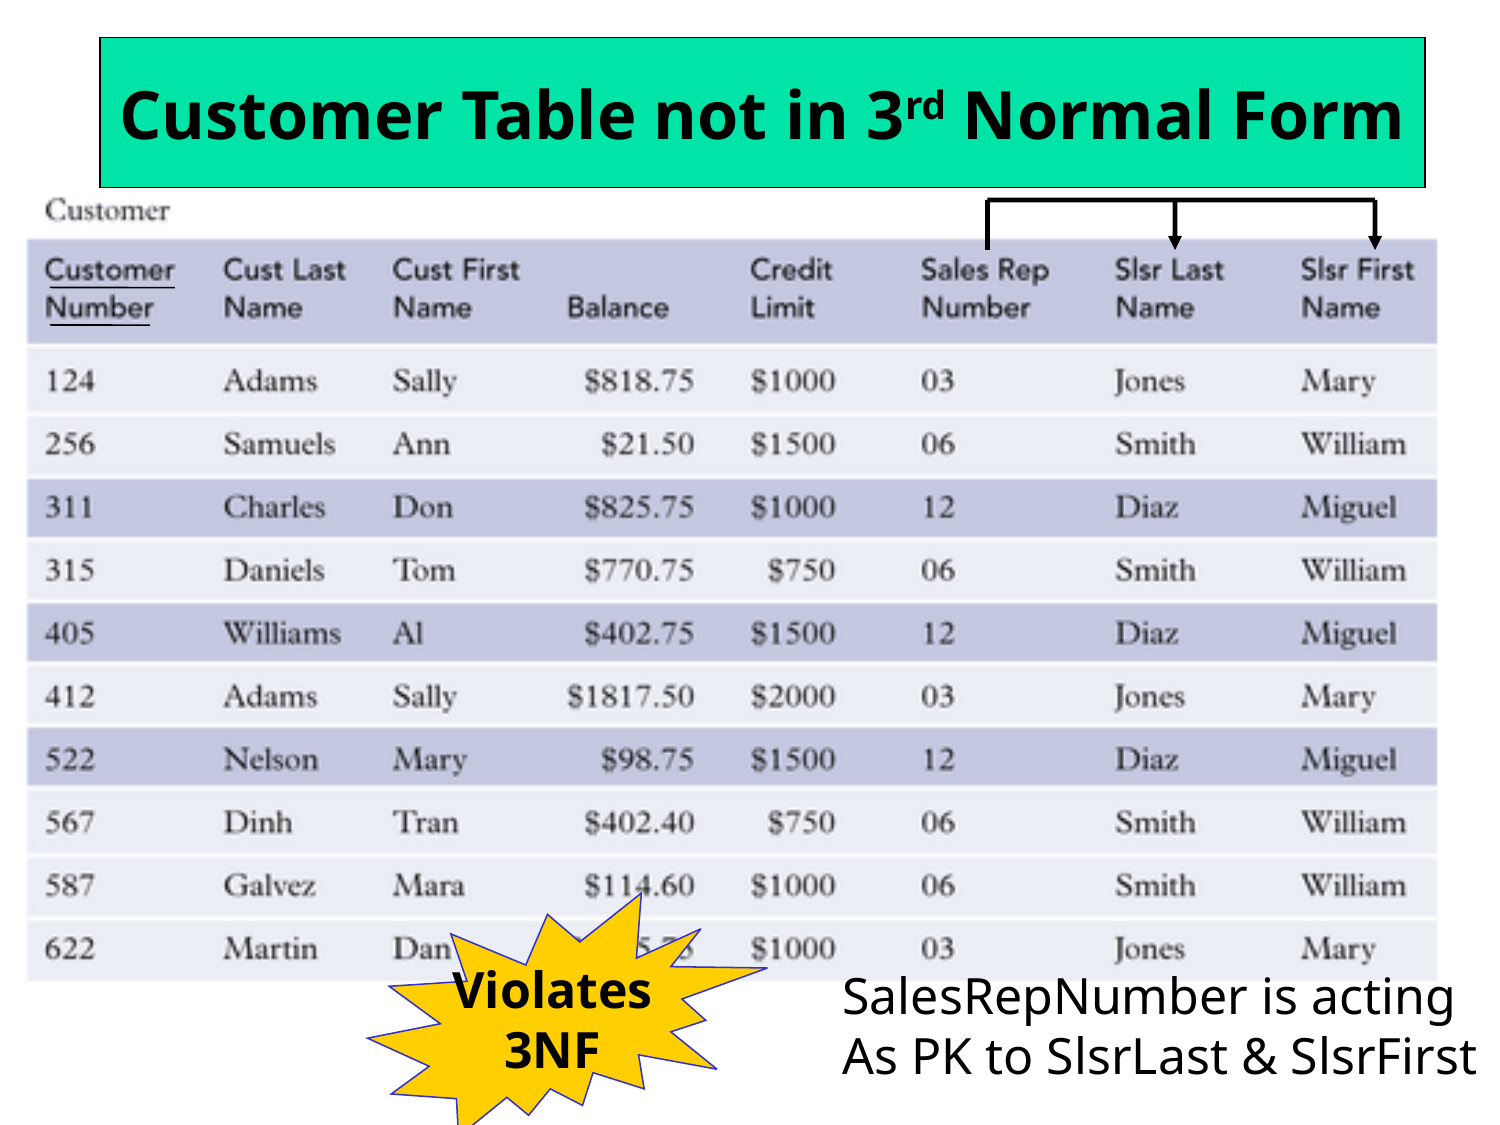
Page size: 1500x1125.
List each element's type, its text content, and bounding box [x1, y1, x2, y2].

text_box SalesRepNumber is acting As PK to SlsrLast & SlsrFirst [827, 957, 1493, 1093]
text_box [987, 199, 1376, 251]
text_box Customer Table not in 3rd Normal Form [99, 37, 1425, 148]
text_box Violates 3NF [367, 1024, 718, 1125]
picture [0, 149, 1438, 1016]
